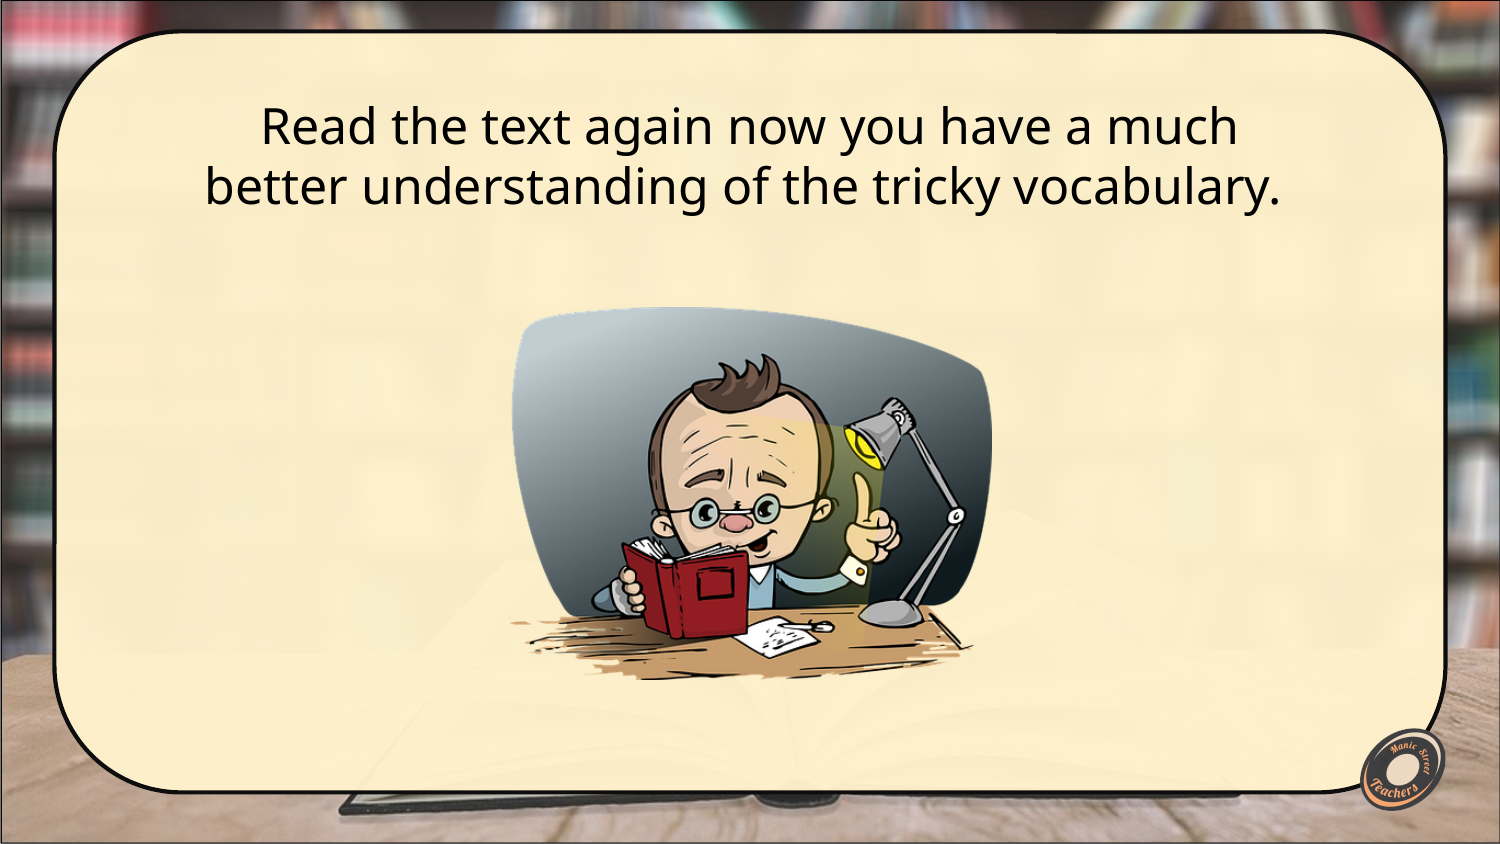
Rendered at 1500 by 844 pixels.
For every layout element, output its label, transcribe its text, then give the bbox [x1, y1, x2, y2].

text_box [52, 29, 1448, 795]
picture [0, 0, 1500, 844]
title Read the text again now you have a much better understanding of the tricky vocabulary. [174, 79, 1326, 260]
